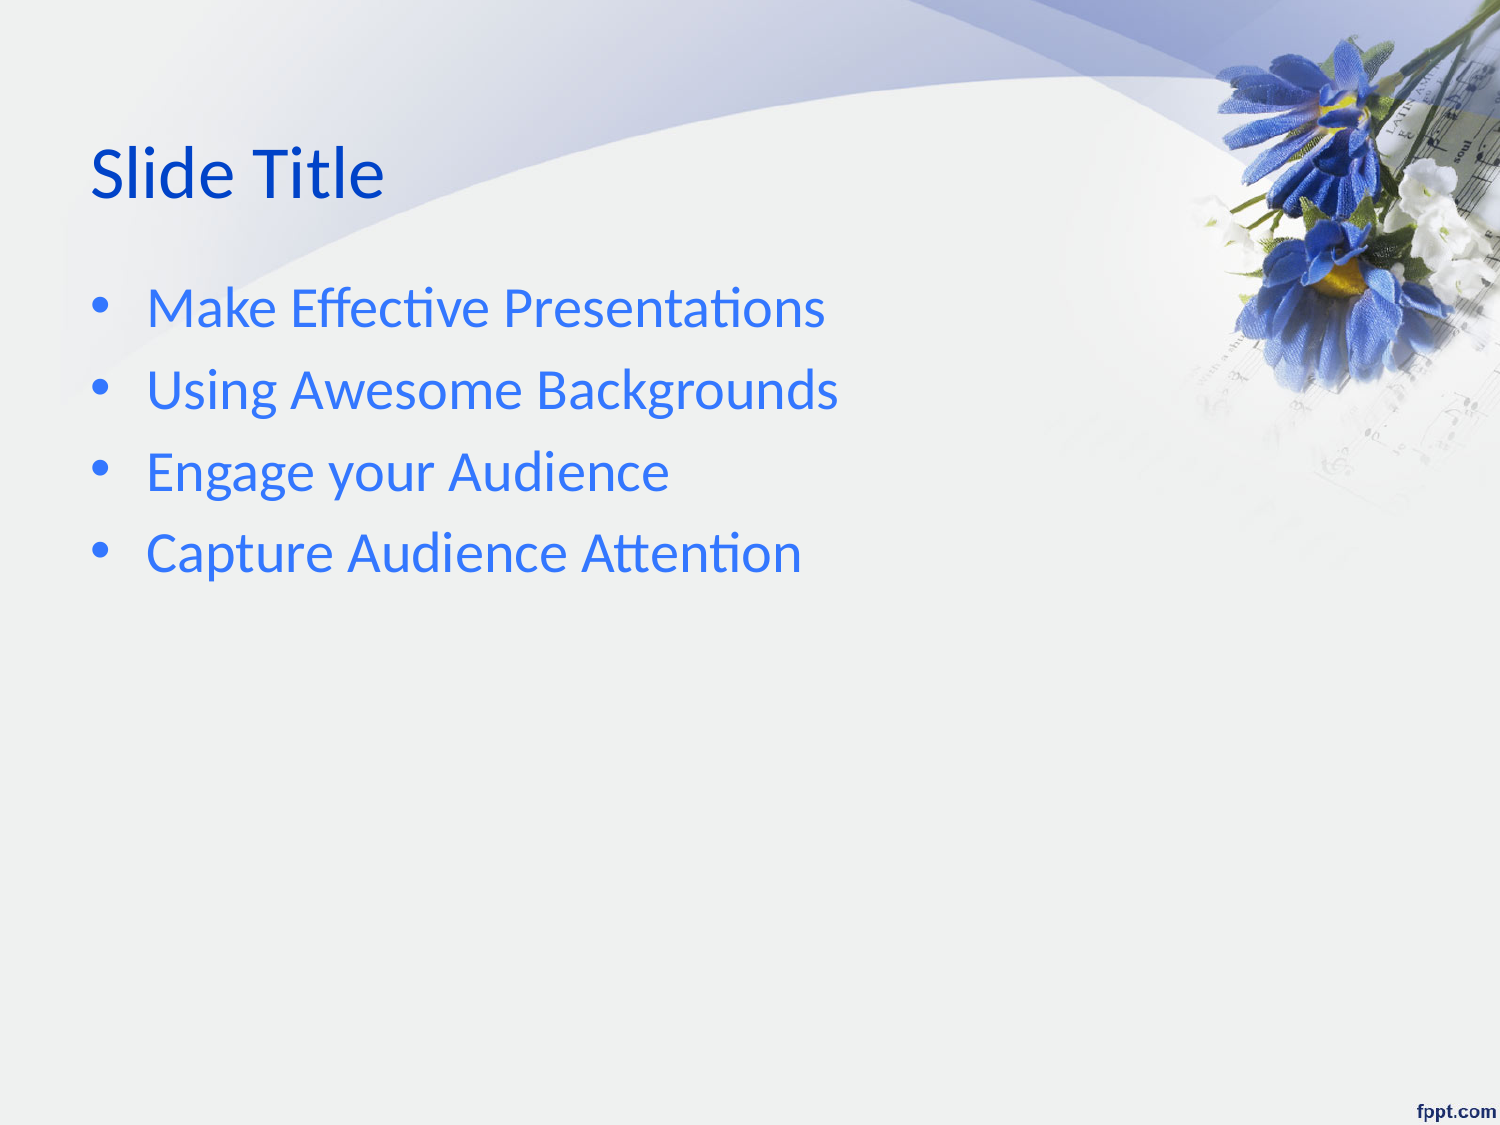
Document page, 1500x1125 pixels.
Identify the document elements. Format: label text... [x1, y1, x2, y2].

title Slide Title [75, 74, 1425, 261]
picture [0, 0, 1500, 1125]
list Make Effective Presentations Using Awesome Backgrounds Engage your Audience Capture Audience Attention [75, 261, 1425, 905]
